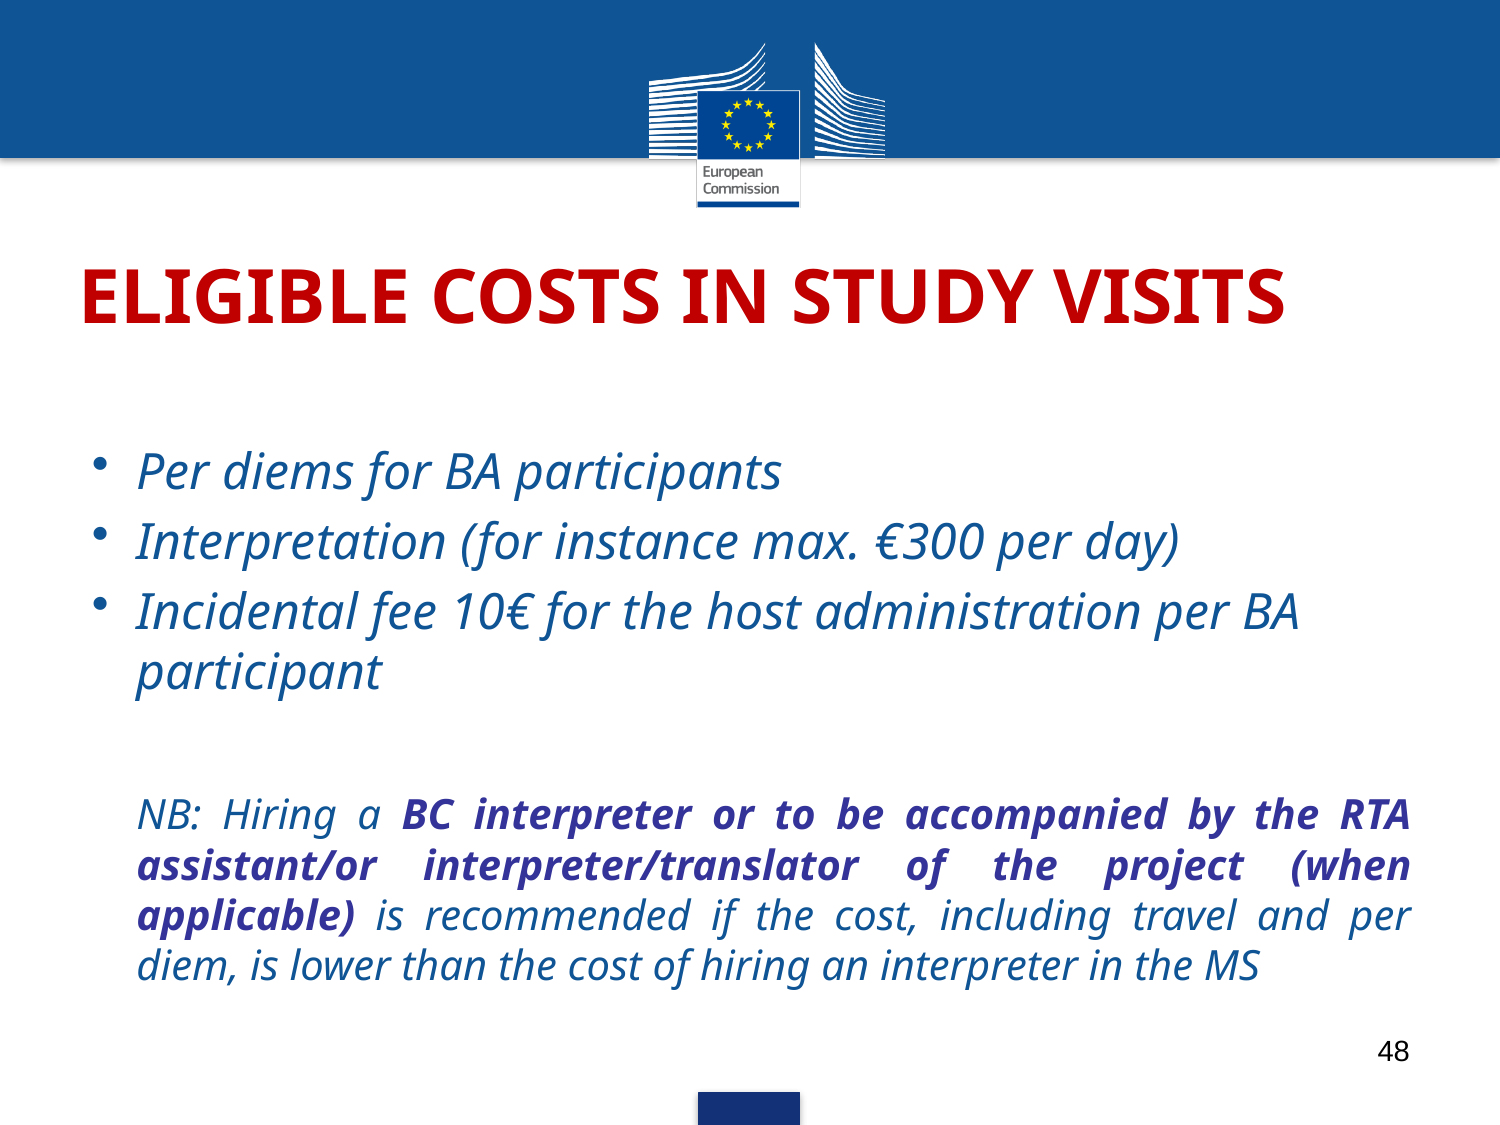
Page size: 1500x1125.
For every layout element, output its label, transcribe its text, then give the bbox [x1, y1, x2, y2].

title ELIGIBLE COSTS IN STUDY VISITS [4, 212, 1355, 375]
picture [649, 42, 885, 208]
slide_number 48 [1074, 1024, 1425, 1103]
list Per diems for BA participants Interpretation (for instance max. €300 per day) Incidental fee 10€ for the host administration per BA participant NB: Hiring a BC interpreter or to be accompanied by the RTA assistant/or interpreter/translator of the project (when applicable) is recommended if the cost, including travel and per diem, is lower than the cost of hiring an interpreter in the MS [76, 361, 1427, 1075]
